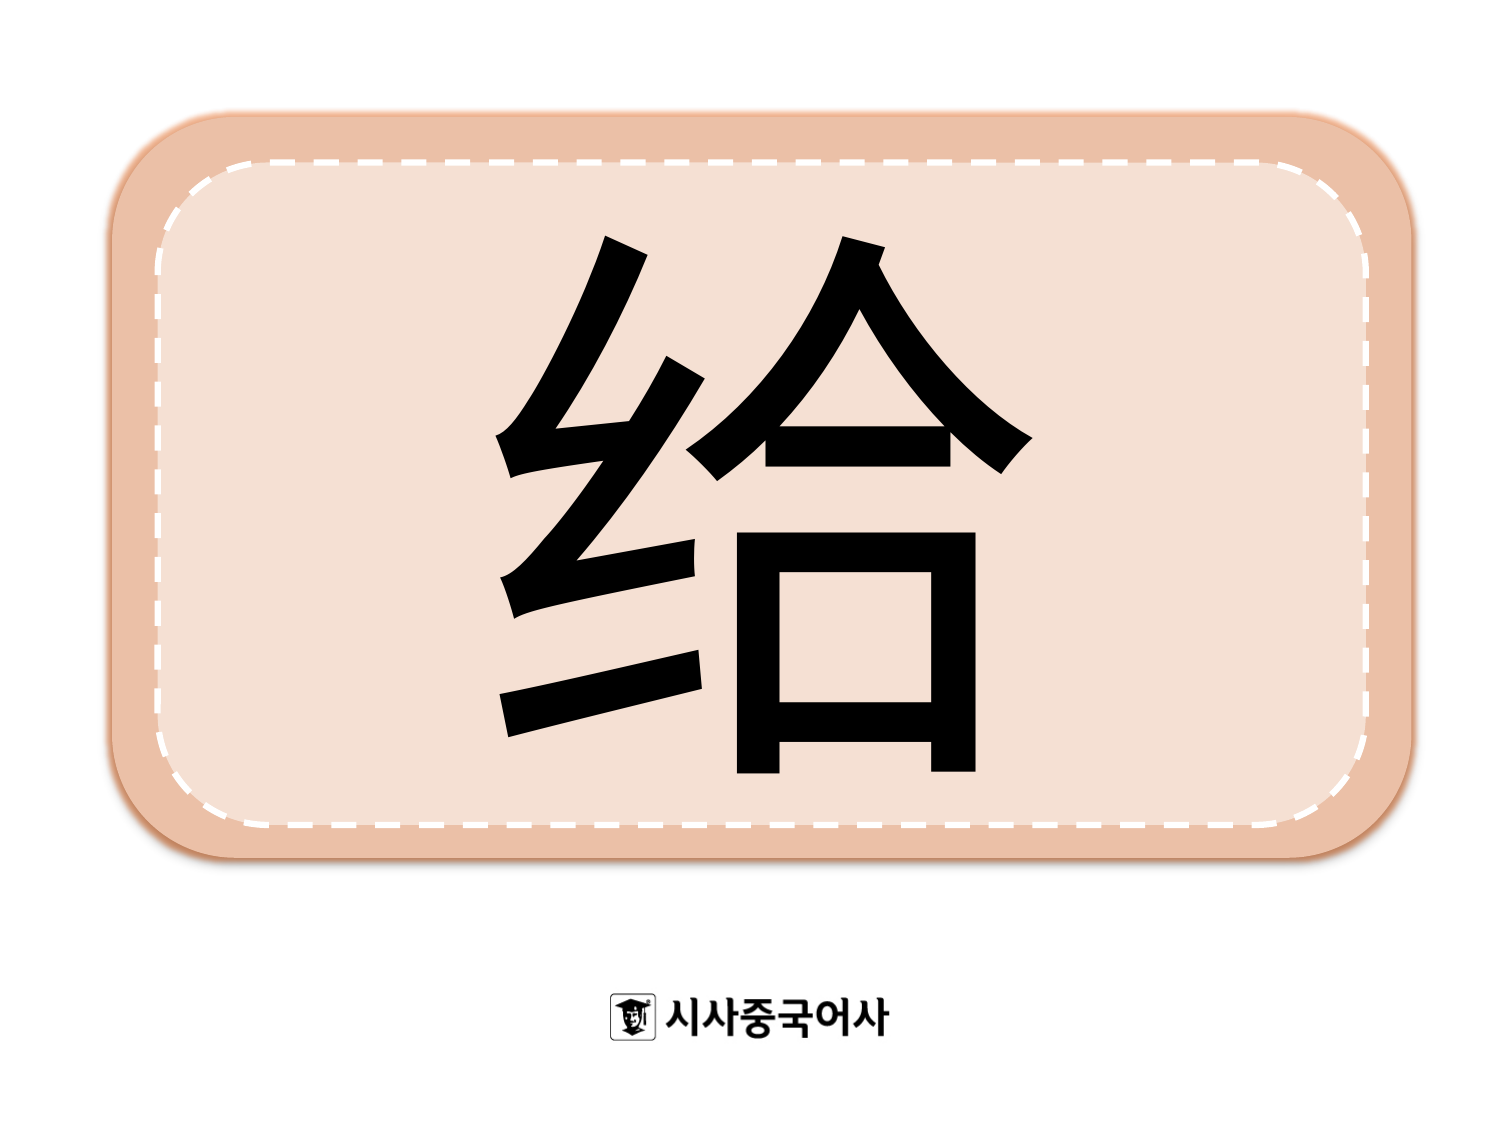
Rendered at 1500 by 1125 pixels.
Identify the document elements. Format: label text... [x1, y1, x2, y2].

picture [602, 987, 898, 1047]
text_box 给 [162, 160, 1371, 824]
